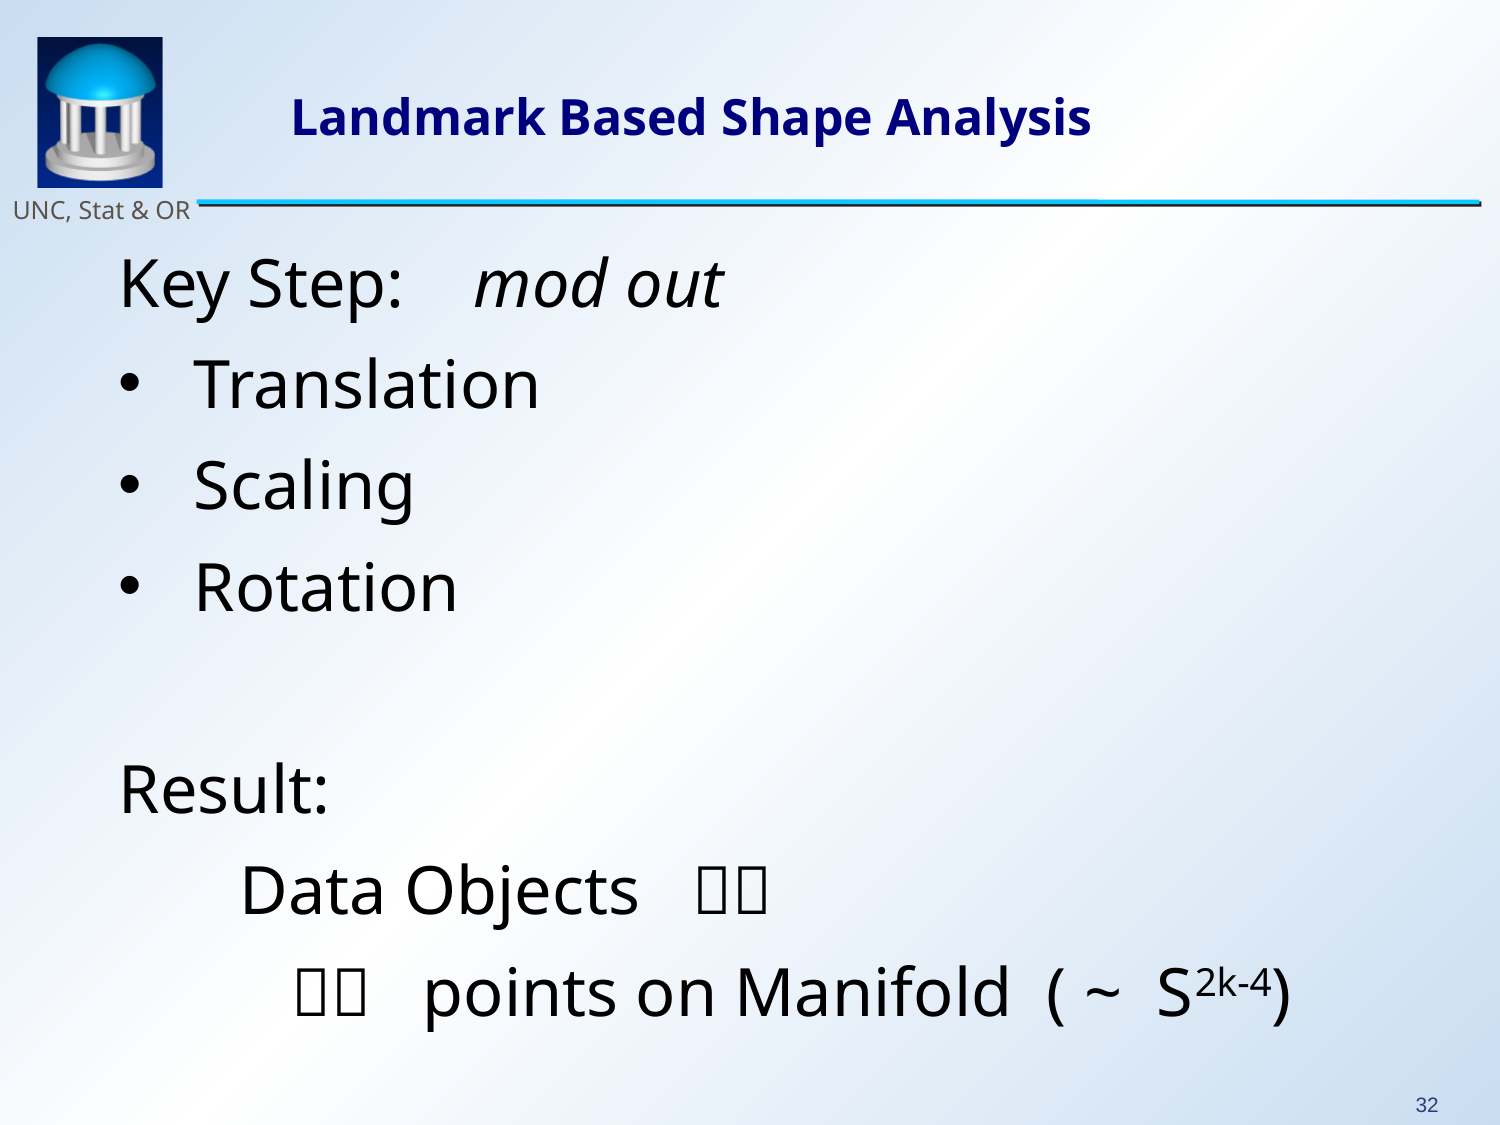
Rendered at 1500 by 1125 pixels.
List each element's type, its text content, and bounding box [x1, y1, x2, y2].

list Key Step: mod out Translation Scaling Rotation Result: Data Objects   points on Manifold ( ~ S2k-4) [103, 224, 1432, 1076]
title Landmark Based Shape Analysis [274, 74, 1448, 156]
